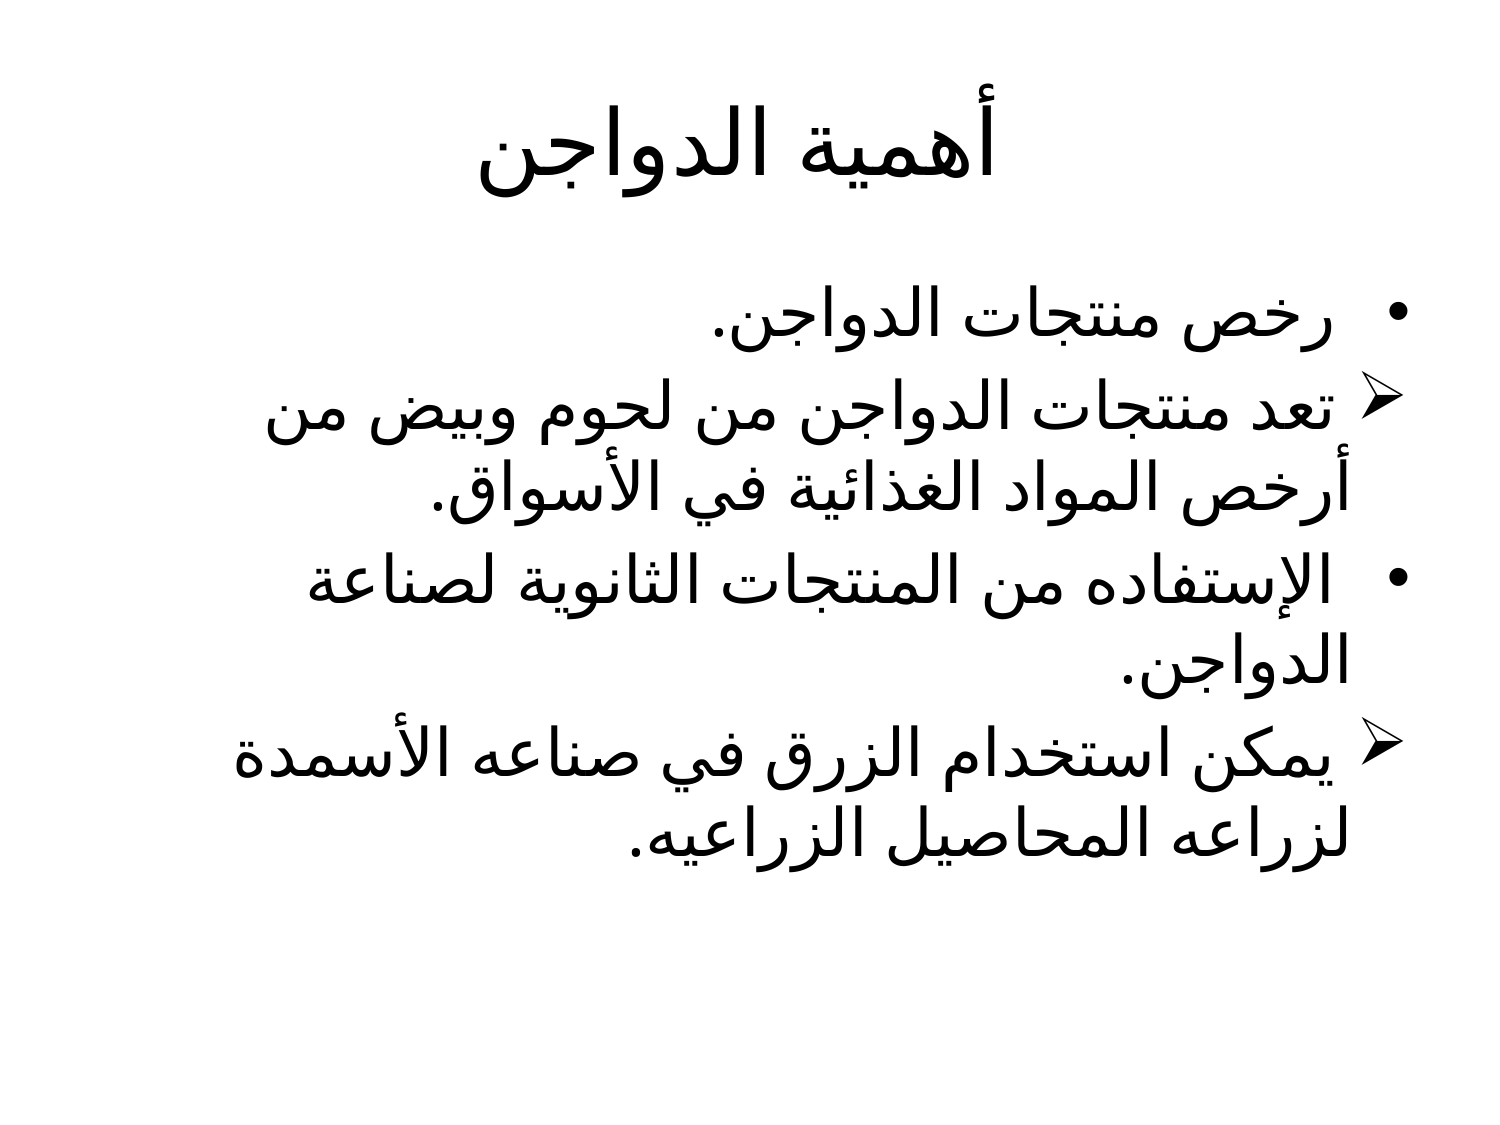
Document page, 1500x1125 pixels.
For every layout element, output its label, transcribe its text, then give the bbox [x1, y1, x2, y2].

list رخص منتجات الدواجن. تعد منتجات الدواجن من لحوم وبيض من أرخص المواد الغذائية في الأسواق. الإستفاده من المنتجات الثانوية لصناعة الدواجن. يمكن استخدام الزرق في صناعه الأسمدة لزراعه المحاصيل الزراعيه. [75, 262, 1425, 1005]
title أهمية الدواجن [75, 45, 1425, 233]
